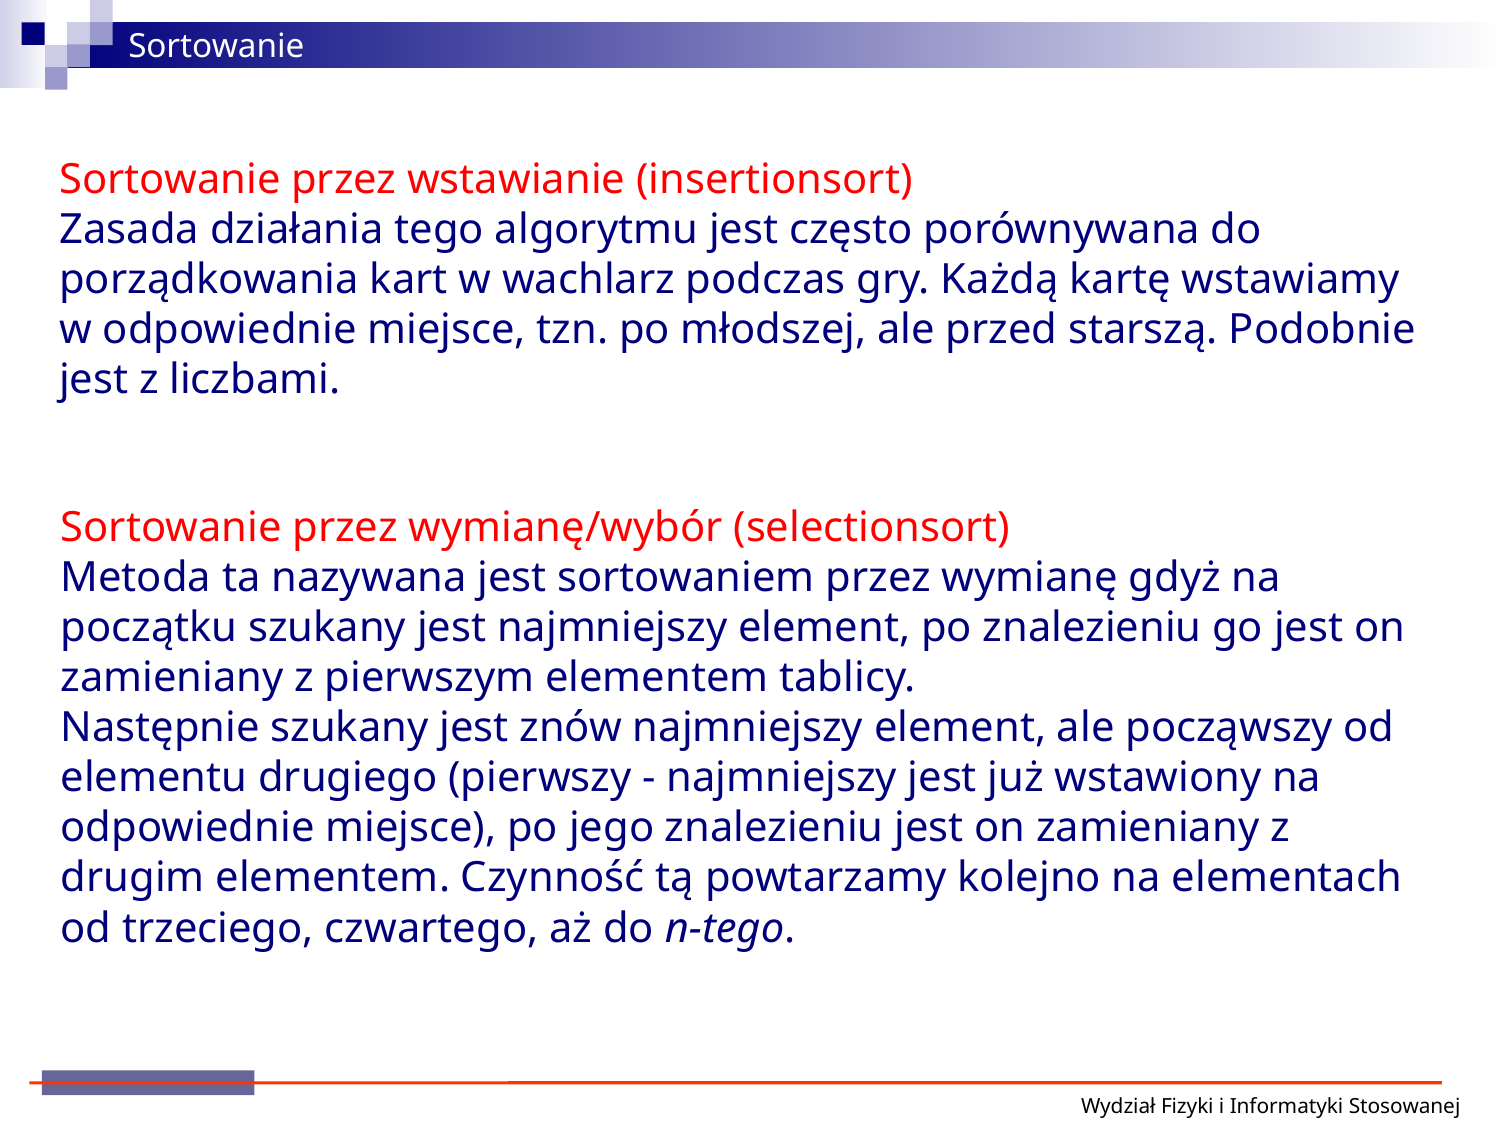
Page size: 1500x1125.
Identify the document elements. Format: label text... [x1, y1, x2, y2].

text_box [29, 1070, 1443, 1096]
text_box Sortowanie przez wymianę/wybór (selectionsort) Metoda ta nazywana jest sortowaniem przez wymianę gdyż na początku szukany jest najmniejszy element, po znalezieniu go jest on zamieniany z pierwszym elementem tablicy. Następnie szukany jest znów najmniejszy element, ale począwszy od elementu drugiego (pierwszy - najmniejszy jest już wstawiony na odpowiednie miejsce), po jego znalezieniu jest on zamieniany z drugim elementem. Czynność tą powtarzamy kolejno na elementach od trzeciego, czwartego, aż do n-tego. [45, 492, 1453, 958]
text_box Wydział Fizyki i Informatyki Stosowanej [1066, 1084, 1476, 1125]
text_box Sortowanie przez wstawianie (insertionsort) Zasada działania tego algorytmu jest często porównywana do porządkowania kart w wachlarz podczas gry. Każdą kartę wstawiamy w odpowiednie miejsce, tzn. po młodszej, ale przed starszą. Podobnie jest z liczbami. [44, 144, 1456, 410]
text_box Sortowanie [113, 16, 749, 71]
